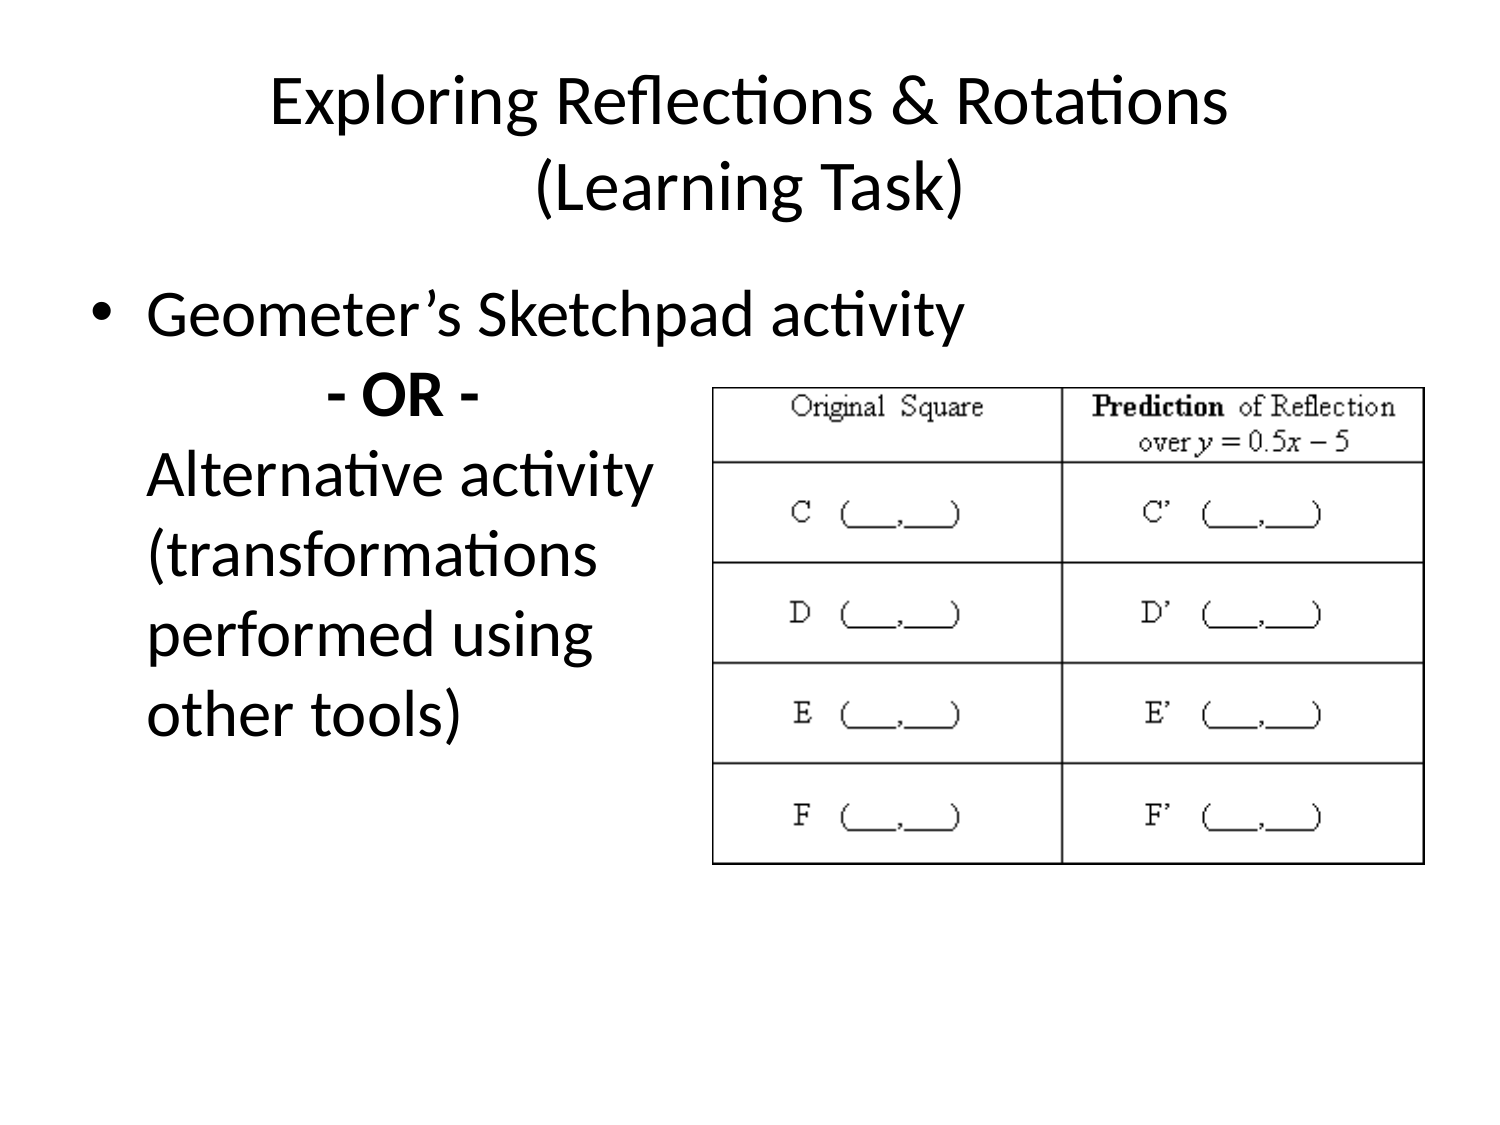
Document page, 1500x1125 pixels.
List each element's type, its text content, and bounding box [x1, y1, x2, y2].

list Geometer’s Sketchpad activity - OR - Alternative activity (transformations performed using other tools) [75, 262, 1425, 1005]
picture [712, 387, 1426, 865]
title Exploring Reflections & Rotations (Learning Task) [75, 45, 1425, 233]
